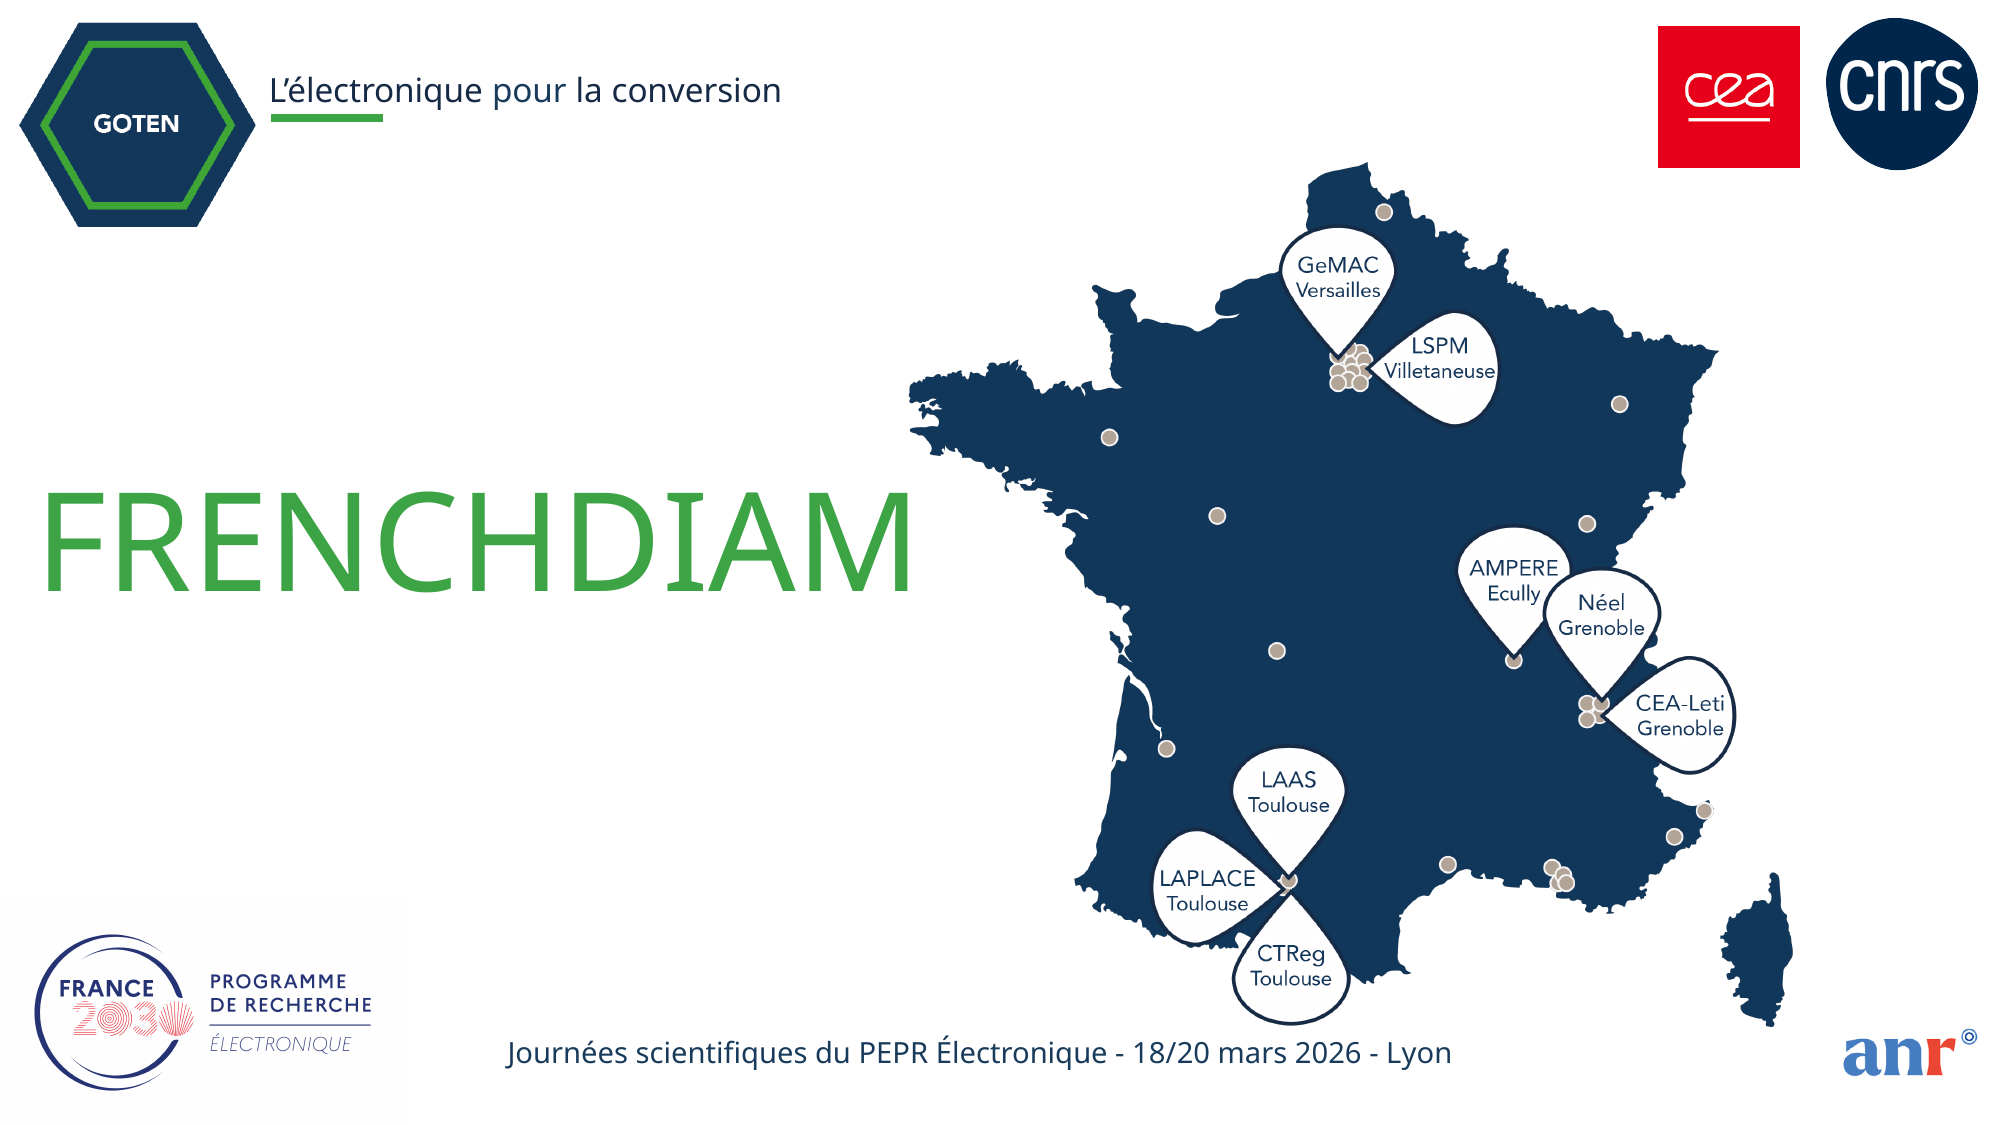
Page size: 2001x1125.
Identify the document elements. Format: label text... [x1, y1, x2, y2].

picture [1823, 16, 1981, 172]
picture [1839, 982, 1981, 1124]
picture [905, 26, 1800, 1027]
list FRENCHDIAM [20, 465, 905, 660]
picture [0, 900, 405, 1125]
picture [19, 22, 256, 227]
